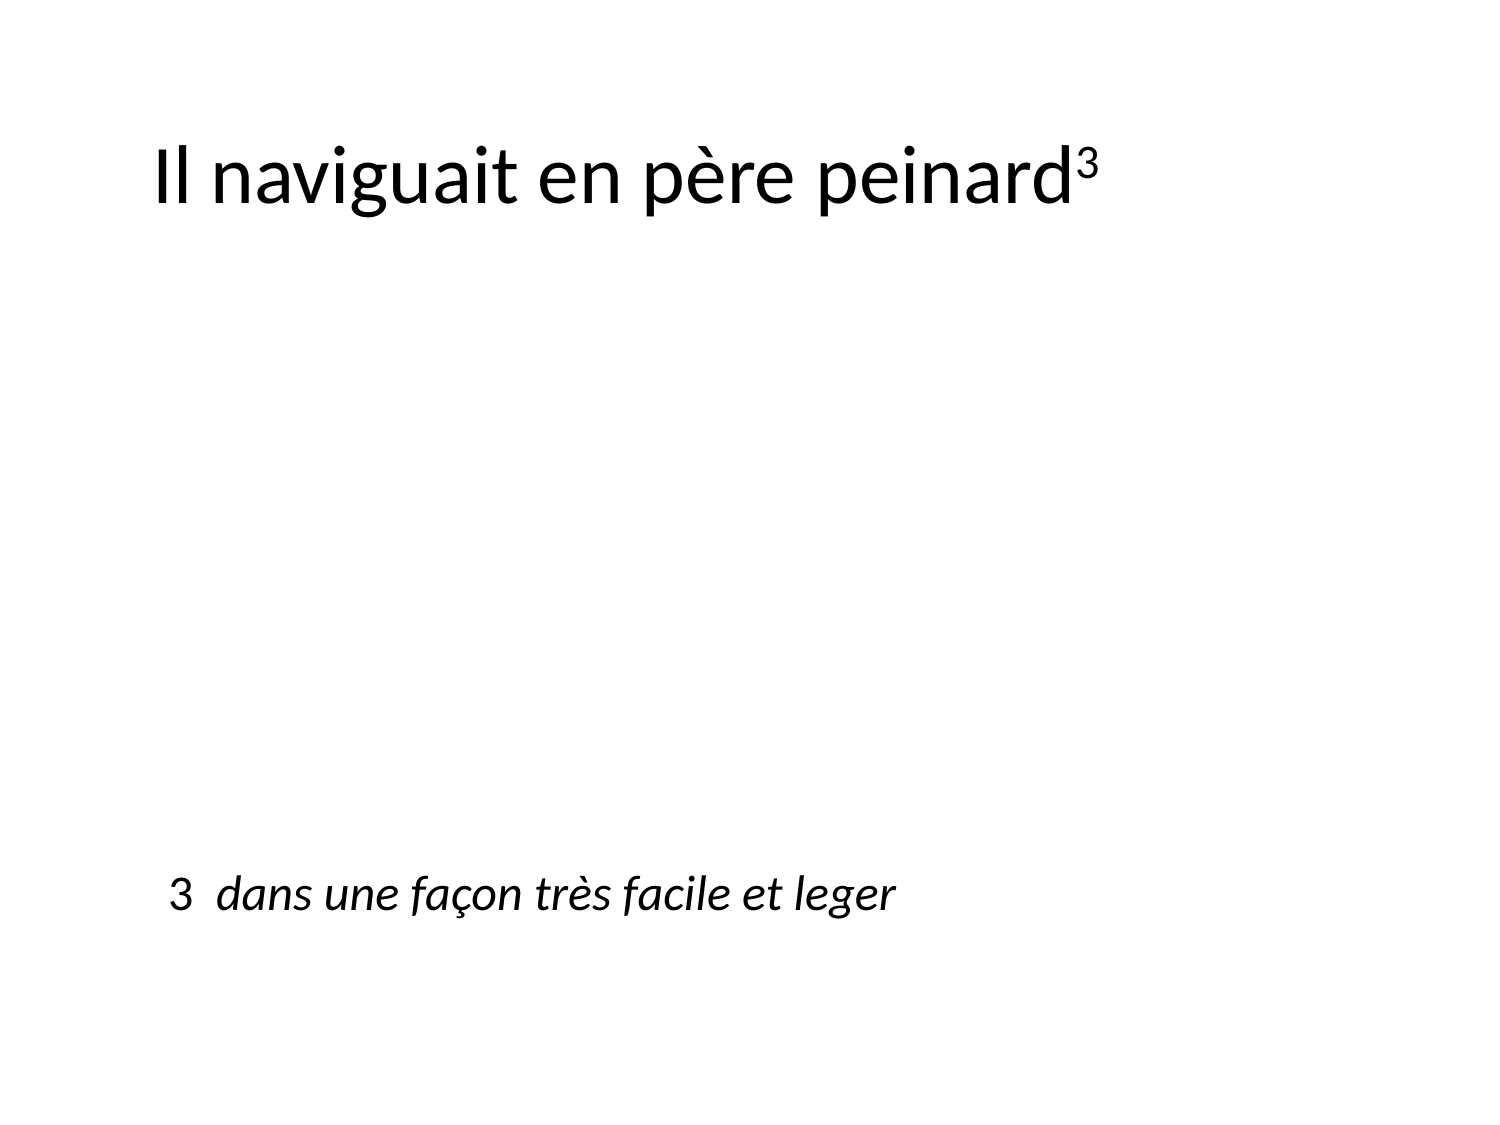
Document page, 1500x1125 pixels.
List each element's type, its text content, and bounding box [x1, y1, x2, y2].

text_box Il naviguait en père peinard3 [137, 112, 1500, 428]
text_box 3 dans une façon très facile et leger [153, 853, 912, 928]
